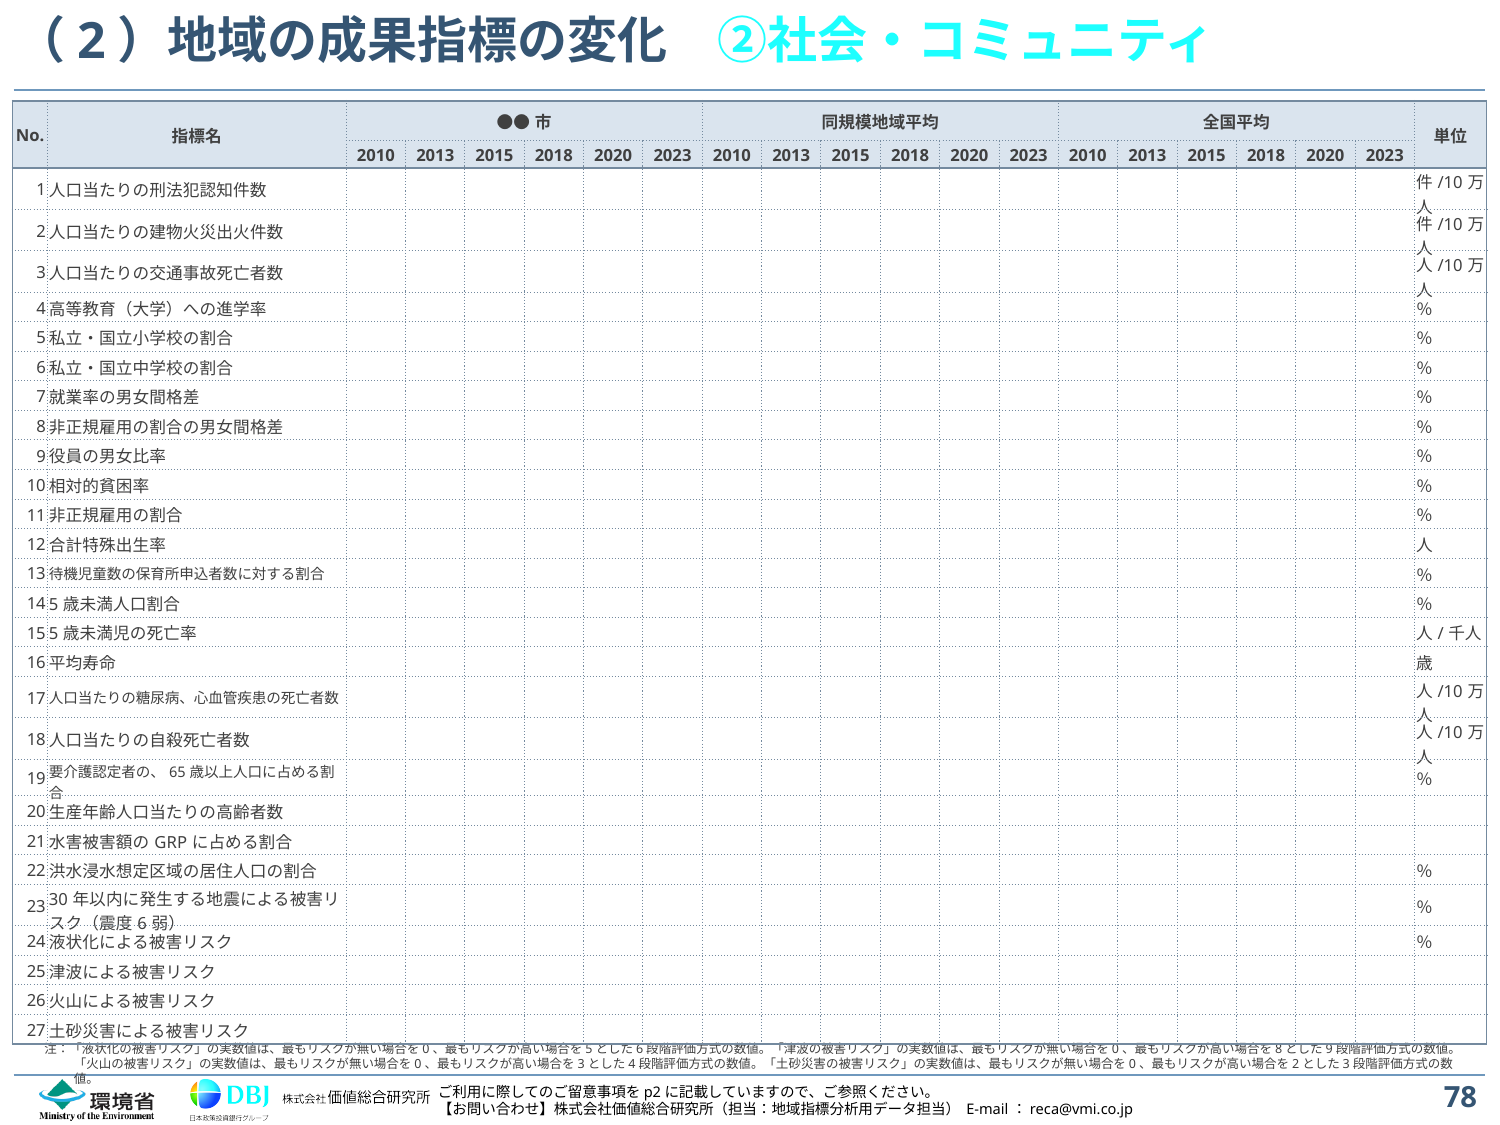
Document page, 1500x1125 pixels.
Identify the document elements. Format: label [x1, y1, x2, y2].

table_cell [346, 141, 1414, 167]
title [0, 0, 1500, 87]
table_cell [13, 169, 1486, 1043]
table_header [13, 102, 1486, 167]
picture [36, 1094, 157, 1124]
slide_number [1427, 1070, 1493, 1112]
picture [186, 1094, 434, 1125]
text_box [29, 1033, 1488, 1094]
